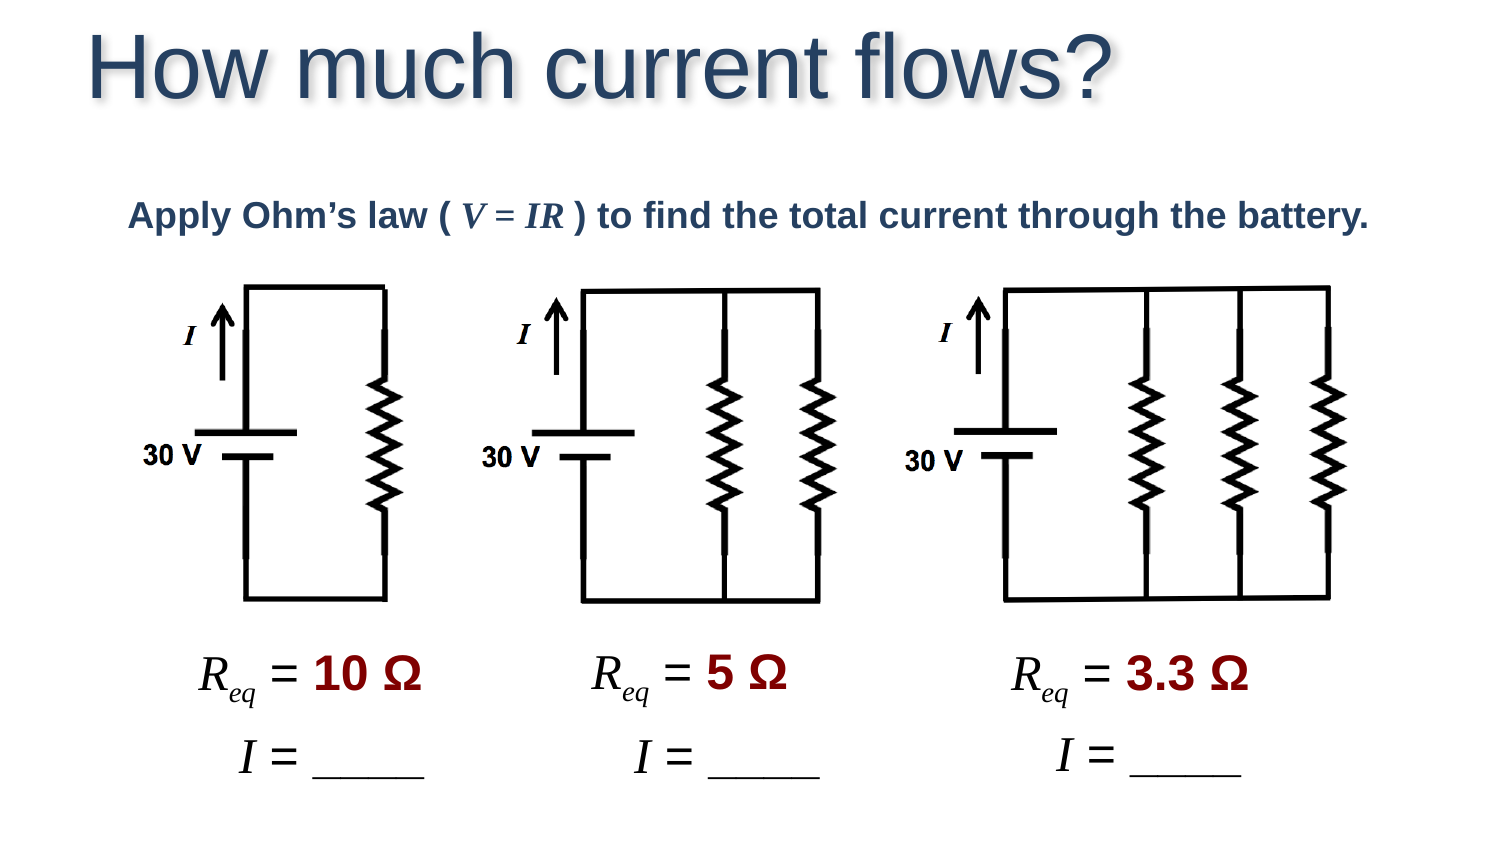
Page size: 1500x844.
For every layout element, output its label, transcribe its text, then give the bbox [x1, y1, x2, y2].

picture [140, 269, 1353, 609]
text_box I = ____ [1041, 702, 1328, 790]
text_box Req = 10 Ω [183, 619, 470, 716]
text_box I = ____ [224, 704, 511, 791]
text_box Req = 3.3 Ω [996, 619, 1278, 716]
text_box Apply Ohm’s law ( V = IR ) to find the total current through the battery. [112, 213, 1422, 243]
text_box How much current flows? [70, 0, 1459, 206]
text_box Req = 5 Ω [576, 618, 858, 715]
text_box I = ____ [619, 704, 906, 791]
